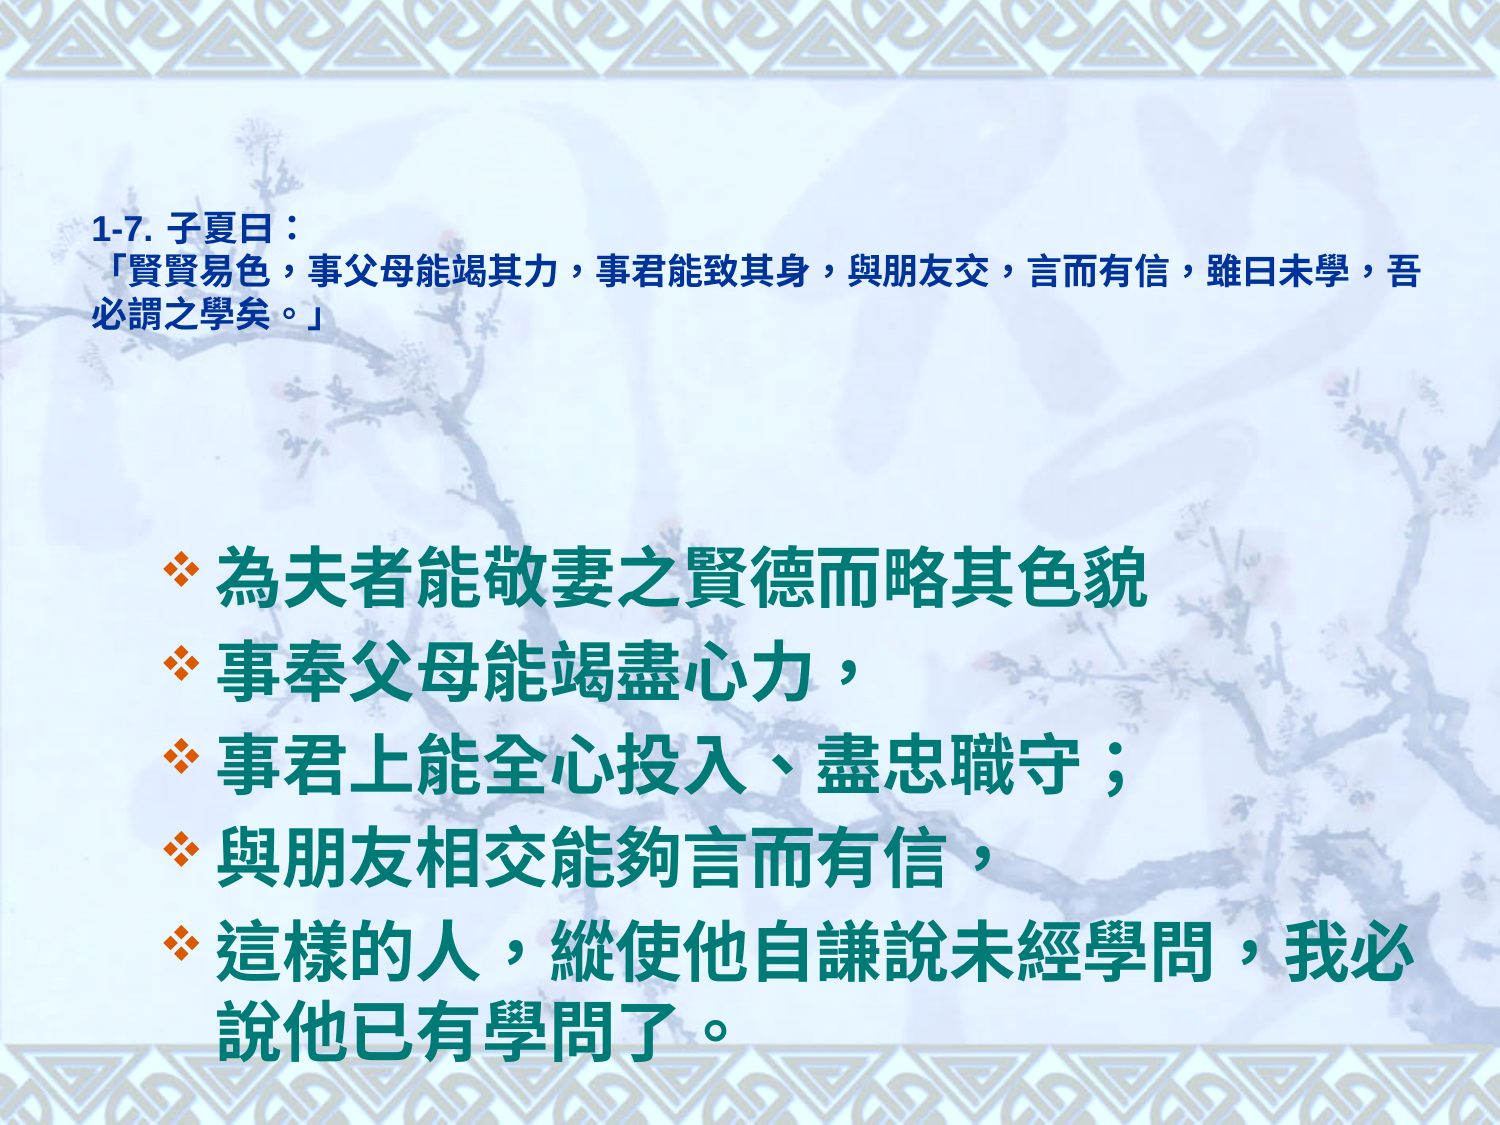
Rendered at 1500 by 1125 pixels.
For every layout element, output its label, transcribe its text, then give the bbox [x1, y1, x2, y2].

subtitle 為夫者能敬妻之賢德而略其色貌 事奉父母能竭盡心力， 事君上能全心投入、盡忠職守； 與朋友相交能夠言而有信， 這樣的人，縱使他自謙說未經學問，我必說他已有學問了。 [144, 528, 1456, 815]
title 1-7. 子夏曰： 「賢賢易色，事父母能竭其力，事君能致其身，與朋友交，言而有信，雖曰未學，吾必謂之學矣。」 [76, 154, 1456, 342]
picture [0, 0, 1500, 1125]
